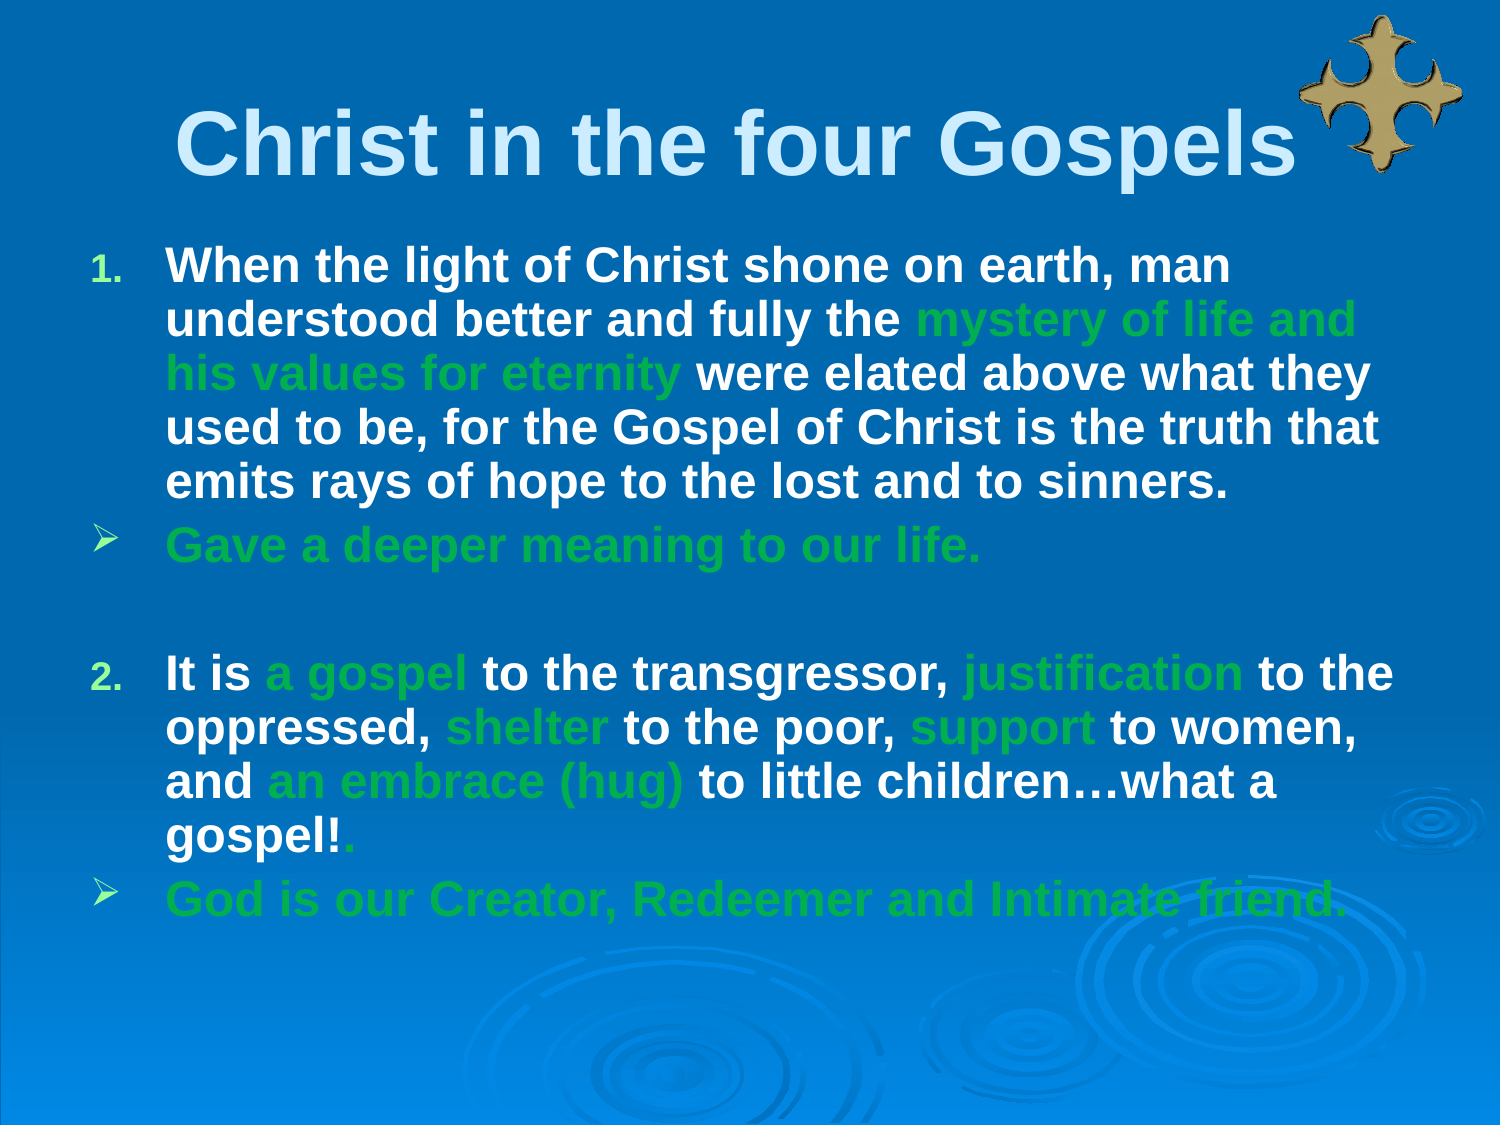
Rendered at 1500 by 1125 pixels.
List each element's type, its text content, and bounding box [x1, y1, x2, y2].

list When the light of Christ shone on earth, man understood better and fully the mystery of life and his values for eternity were elated above what they used to be, for the Gospel of Christ is the truth that emits rays of hope to the lost and to sinners. Gave a deeper meaning to our life. It is a gospel to the transgressor, justification to the oppressed, shelter to the poor, support to women, and an embrace (hug) to little children…what a gospel!. God is our Creator, Redeemer and Intimate friend. [74, 231, 1426, 1006]
picture [1293, 0, 1471, 188]
title Christ in the four Gospels [74, 45, 1426, 231]
